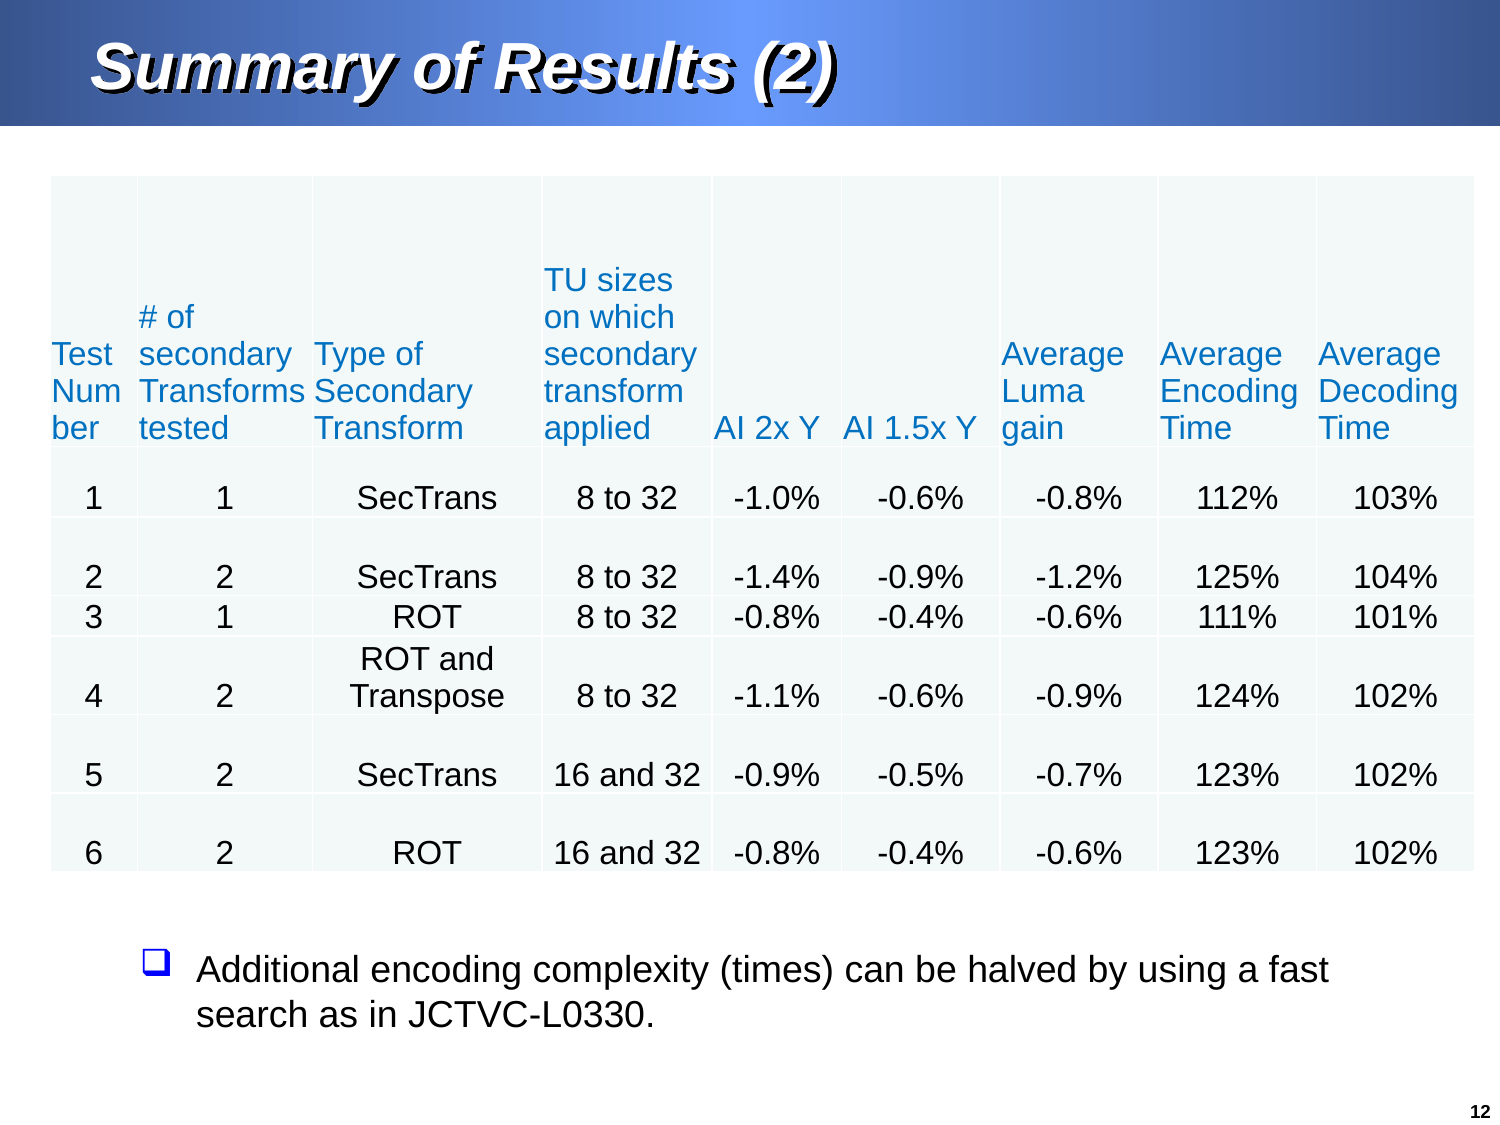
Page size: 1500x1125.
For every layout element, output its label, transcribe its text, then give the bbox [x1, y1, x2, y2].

table_cell 125% [1159, 518, 1316, 595]
table_cell 8 to 32 [543, 447, 711, 516]
table_cell 2 [51, 518, 137, 595]
table_cell 123% [1159, 794, 1316, 871]
table_cell -0.6% [1001, 596, 1157, 635]
table_cell SecTrans [313, 715, 541, 792]
table_cell -1.2% [1001, 518, 1157, 595]
table_cell 123% [1159, 715, 1316, 792]
table_cell 8 to 32 [543, 596, 711, 635]
table_cell -0.8% [1001, 447, 1157, 516]
table_header Average Luma gain [1001, 176, 1157, 446]
table_cell 111% [1159, 596, 1316, 635]
table_cell ROT and Transpose [313, 637, 541, 714]
table_cell -0.9% [713, 715, 841, 792]
table_cell -0.9% [842, 518, 999, 595]
table_cell -0.6% [1001, 794, 1157, 871]
table_header Average Encoding Time [1159, 176, 1316, 446]
table_cell -1.4% [713, 518, 841, 595]
table_cell -0.6% [842, 637, 999, 714]
table_cell -0.6% [842, 447, 999, 516]
table_cell ROT [313, 596, 541, 635]
table_cell 2 [138, 637, 312, 714]
table_cell 1 [138, 447, 312, 516]
slide_number 12 [1368, 1091, 1500, 1125]
table_cell 16 and 32 [543, 794, 711, 871]
table_cell -0.4% [842, 596, 999, 635]
table_cell SecTrans [313, 518, 541, 595]
table_cell -0.9% [1001, 637, 1157, 714]
table_header AI 1.5x Y [842, 176, 999, 446]
table_cell 102% [1317, 715, 1474, 792]
table_cell 6 [51, 794, 137, 871]
table_cell 5 [51, 715, 137, 792]
table_cell -1.0% [713, 447, 841, 516]
table_cell 124% [1159, 637, 1316, 714]
table_cell 102% [1317, 794, 1474, 871]
table_cell -0.7% [1001, 715, 1157, 792]
table_cell 1 [51, 447, 137, 516]
table_cell 2 [138, 518, 312, 595]
table_cell ROT [313, 794, 541, 871]
title Summary of Results (2) [74, 12, 1426, 126]
table_cell -0.5% [842, 715, 999, 792]
table_header AI 2x Y [713, 176, 841, 446]
table_cell 8 to 32 [543, 637, 711, 714]
table_cell 2 [138, 715, 312, 792]
table_cell -0.4% [842, 794, 999, 871]
table_cell -0.8% [713, 794, 841, 871]
table_cell 112% [1159, 447, 1316, 516]
table_header # of secondary Transforms tested [138, 176, 312, 446]
table_header TU sizes on which secondary transform applied [543, 176, 711, 446]
table_cell 2 [138, 794, 312, 871]
table_cell -1.1% [713, 637, 841, 714]
table_cell SecTrans [313, 447, 541, 516]
table_cell 104% [1317, 518, 1474, 595]
text_box Additional encoding complexity (times) can be halved by using a fast search as in JCTVC-L0330. [124, 937, 1413, 1043]
table_header Test Number [51, 176, 137, 446]
table_cell -0.8% [713, 596, 841, 635]
table_cell 103% [1317, 447, 1474, 516]
table_header Average Decoding Time [1317, 176, 1474, 446]
table_cell 1 [138, 596, 312, 635]
table_cell 4 [51, 637, 137, 714]
table_cell 16 and 32 [543, 715, 711, 792]
table_cell 8 to 32 [543, 518, 711, 595]
table_cell 101% [1317, 596, 1474, 635]
table_cell 3 [51, 596, 137, 635]
table_cell 102% [1317, 637, 1474, 714]
table_header Type of Secondary Transform [313, 176, 541, 446]
